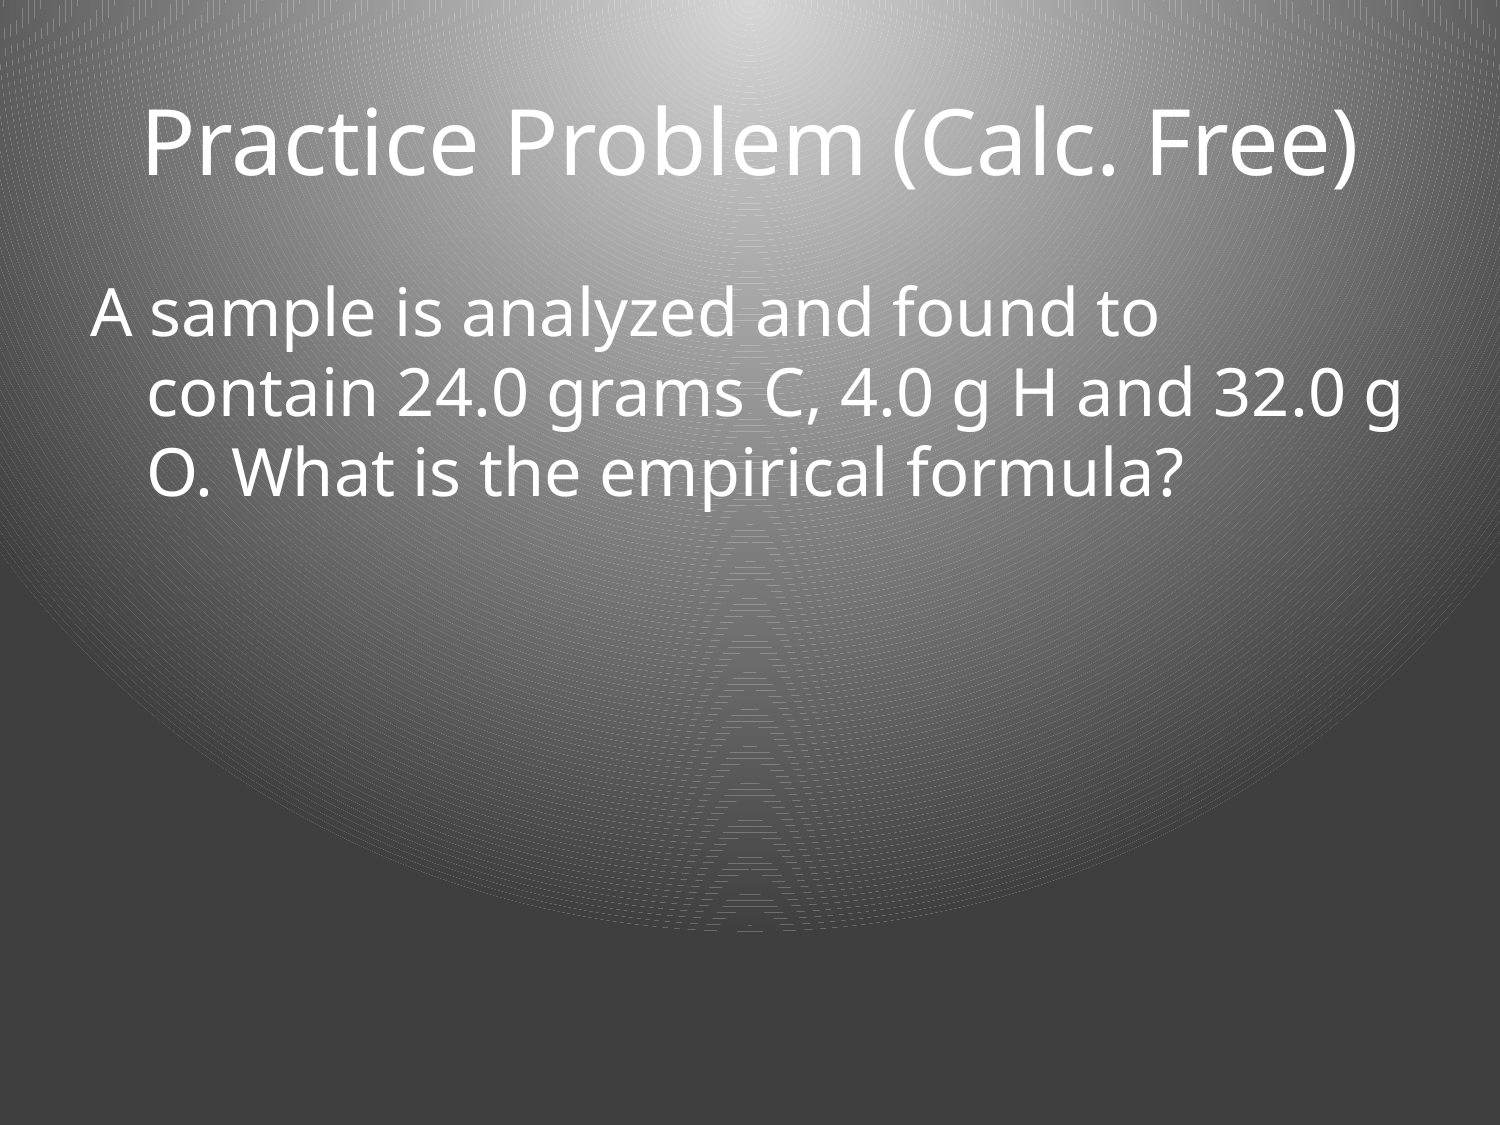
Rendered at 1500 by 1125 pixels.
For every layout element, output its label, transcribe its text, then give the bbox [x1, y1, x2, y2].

list A sample is analyzed and found to contain 24.0 grams C, 4.0 g H and 32.0 g O. What is the empirical formula? [74, 262, 1426, 1006]
title Practice Problem (Calc. Free) [74, 44, 1426, 233]
